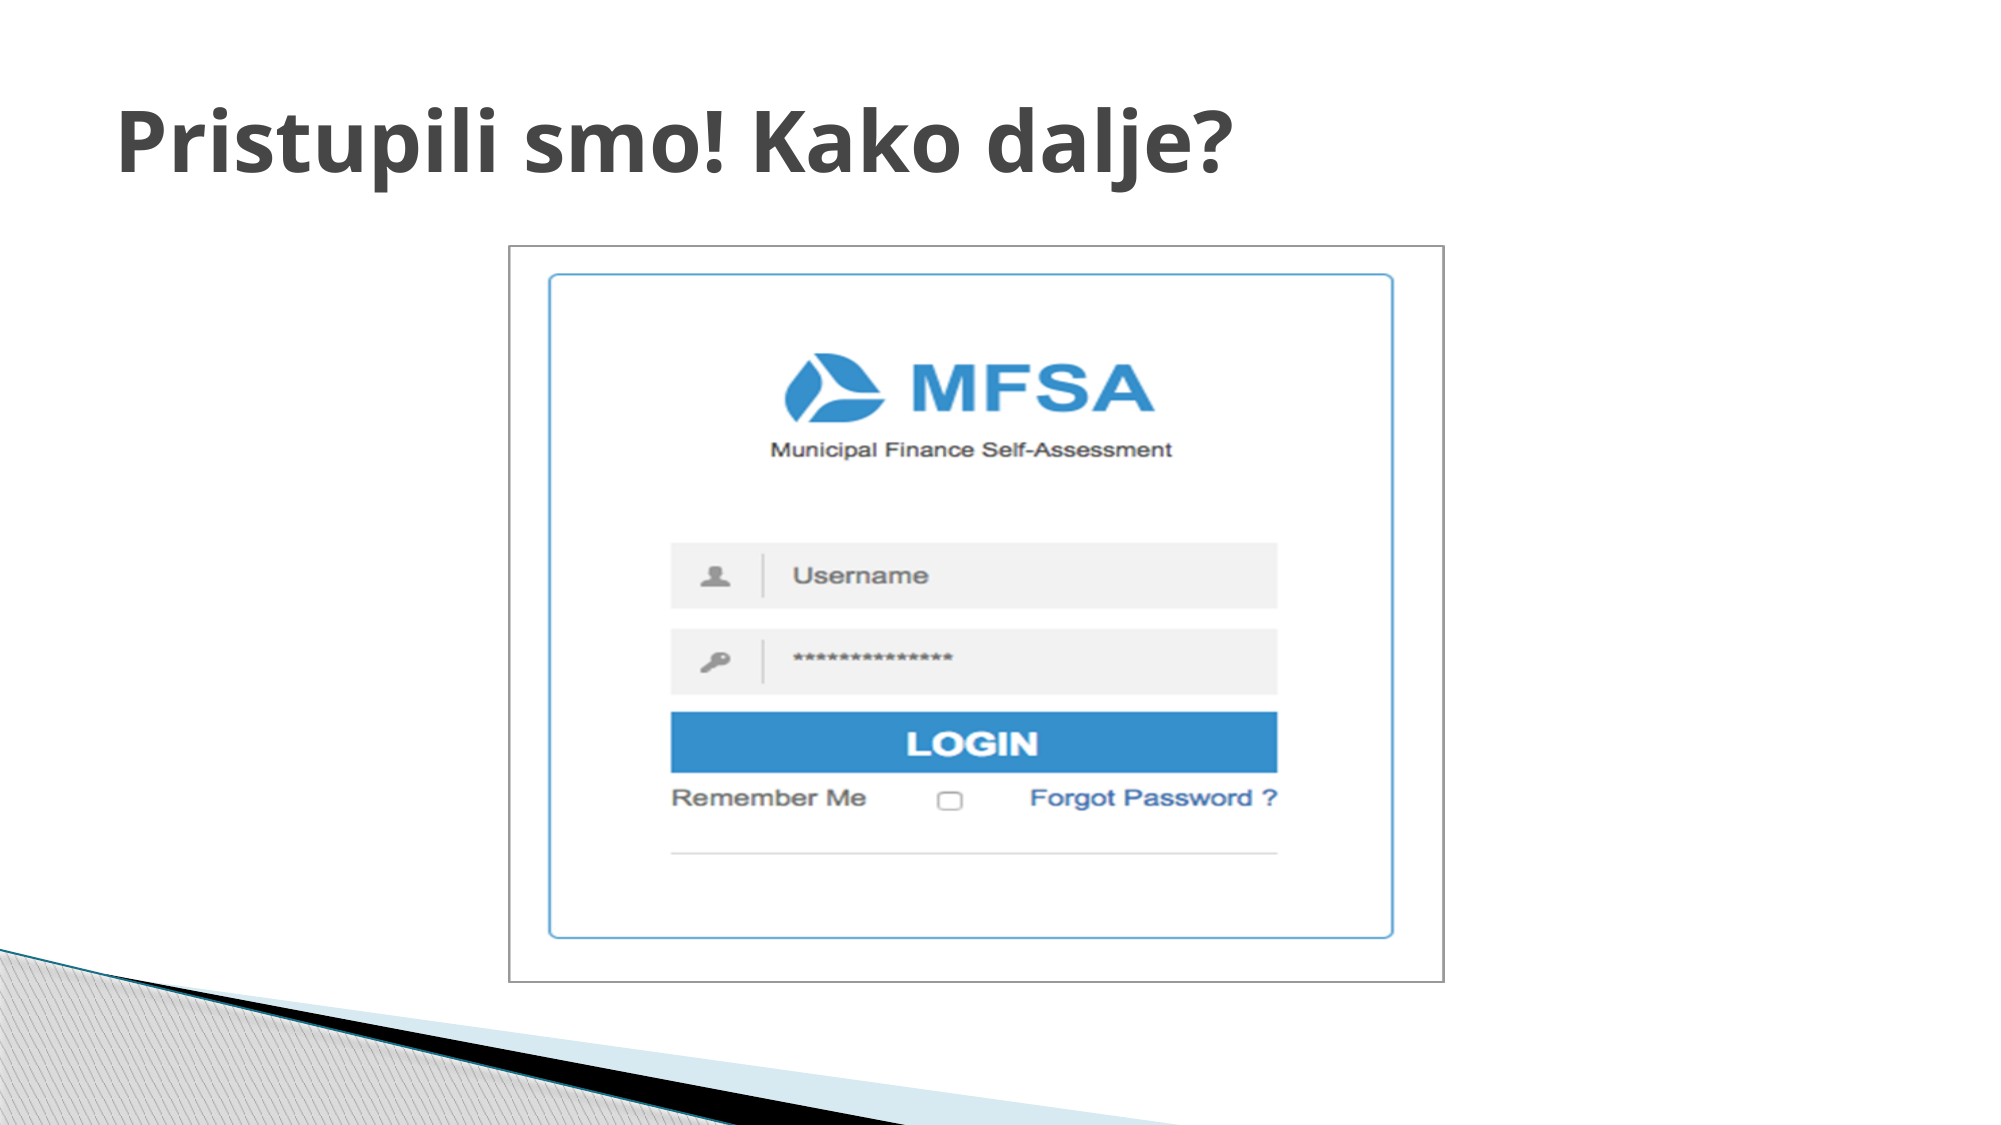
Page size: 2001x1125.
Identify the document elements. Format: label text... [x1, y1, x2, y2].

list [508, 245, 1445, 983]
title Pristupili smo! Kako dalje? [99, 45, 1900, 233]
